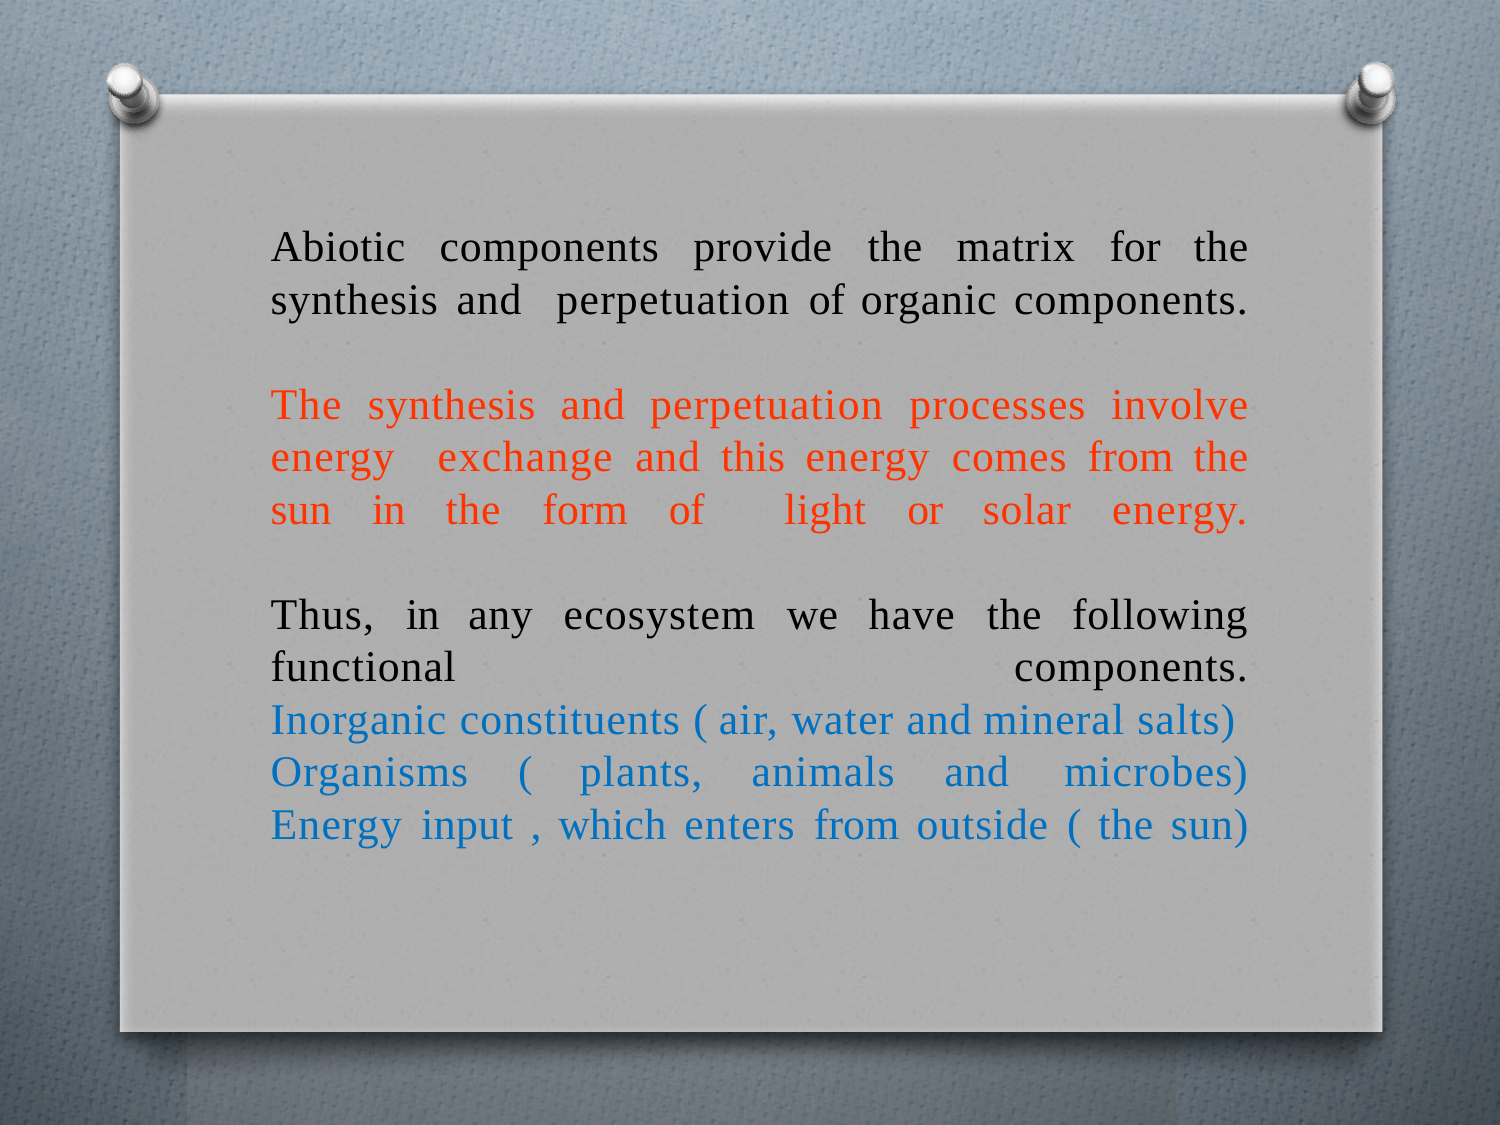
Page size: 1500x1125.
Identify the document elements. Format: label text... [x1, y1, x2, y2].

title Abiotic components provide the matrix for the synthesis and perpetuation of organic components. The synthesis and perpetuation processes involve energy exchange and this energy comes from the sun in the form of light or solar energy. Thus, in any ecosystem we have the following functional components. Inorganic constituents ( air, water and mineral salts) Organisms ( plants, animals and microbes) Energy input , which enters from outside ( the sun) [212, 215, 1250, 901]
picture [75, 29, 198, 153]
picture [1317, 35, 1439, 156]
